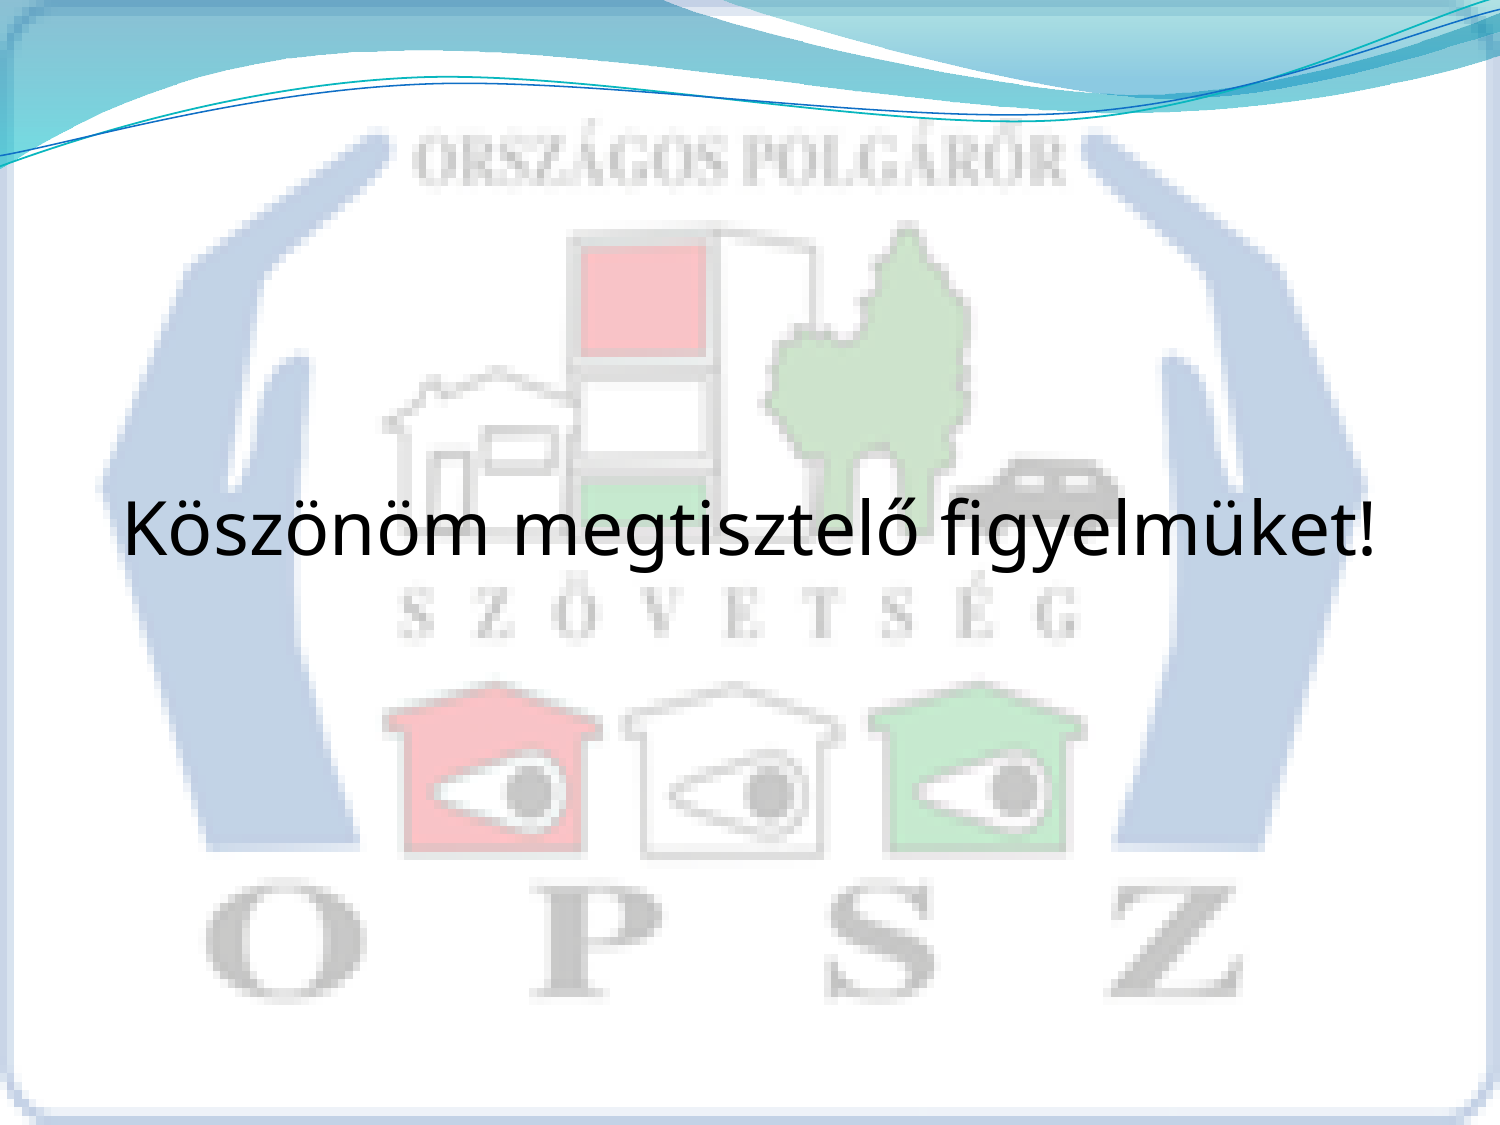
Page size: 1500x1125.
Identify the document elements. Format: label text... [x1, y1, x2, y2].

list Köszönöm megtisztelő figyelmüket! [75, 317, 1425, 1038]
